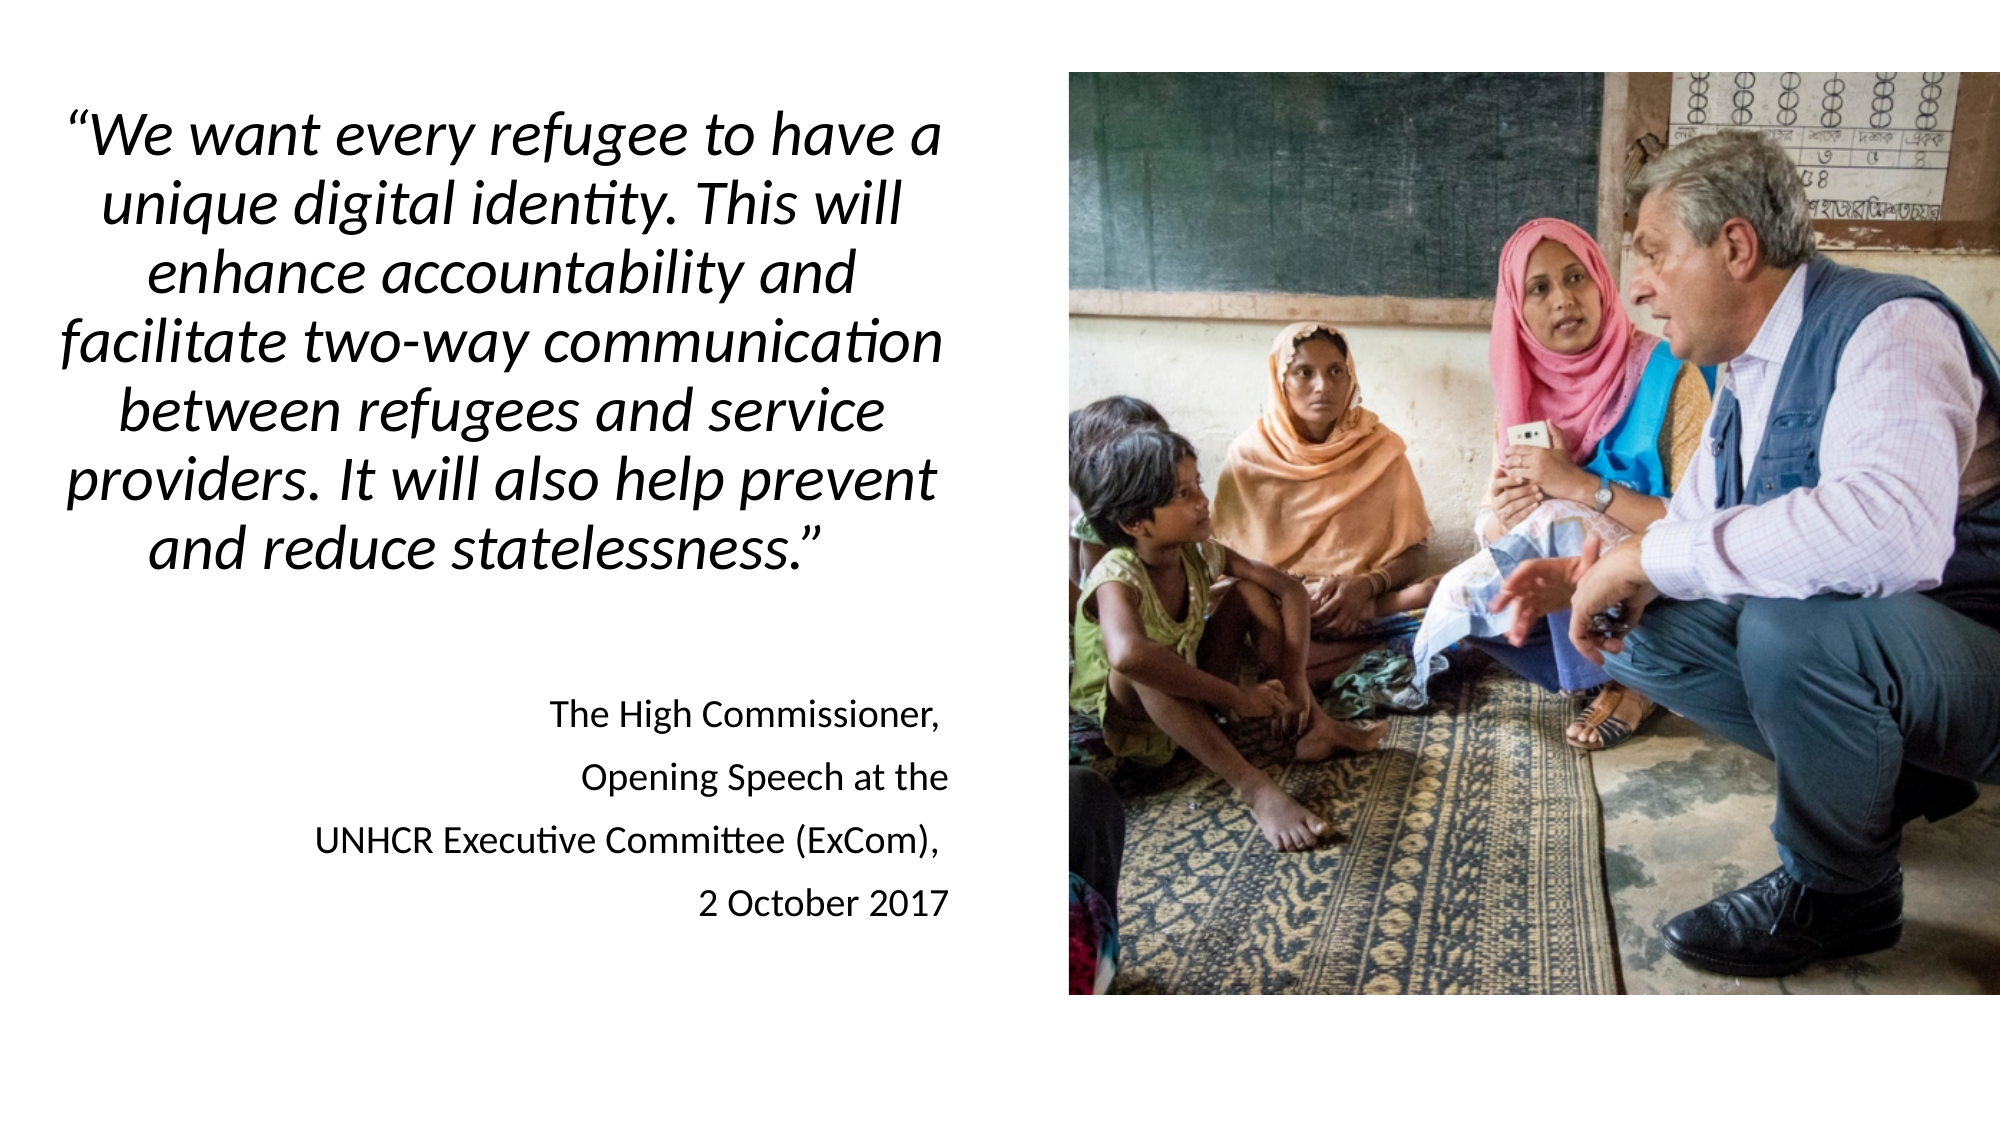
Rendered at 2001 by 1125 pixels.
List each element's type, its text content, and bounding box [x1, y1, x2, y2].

list “We want every refugee to have a unique digital identity. This will enhance accountability and facilitate two-way communication between refugees and service providers. It will also help prevent and reduce statelessness.” The High Commissioner, Opening Speech at the UNHCR Executive Committee (ExCom), 2 October 2017 [41, 92, 965, 995]
picture [1068, 72, 2000, 995]
